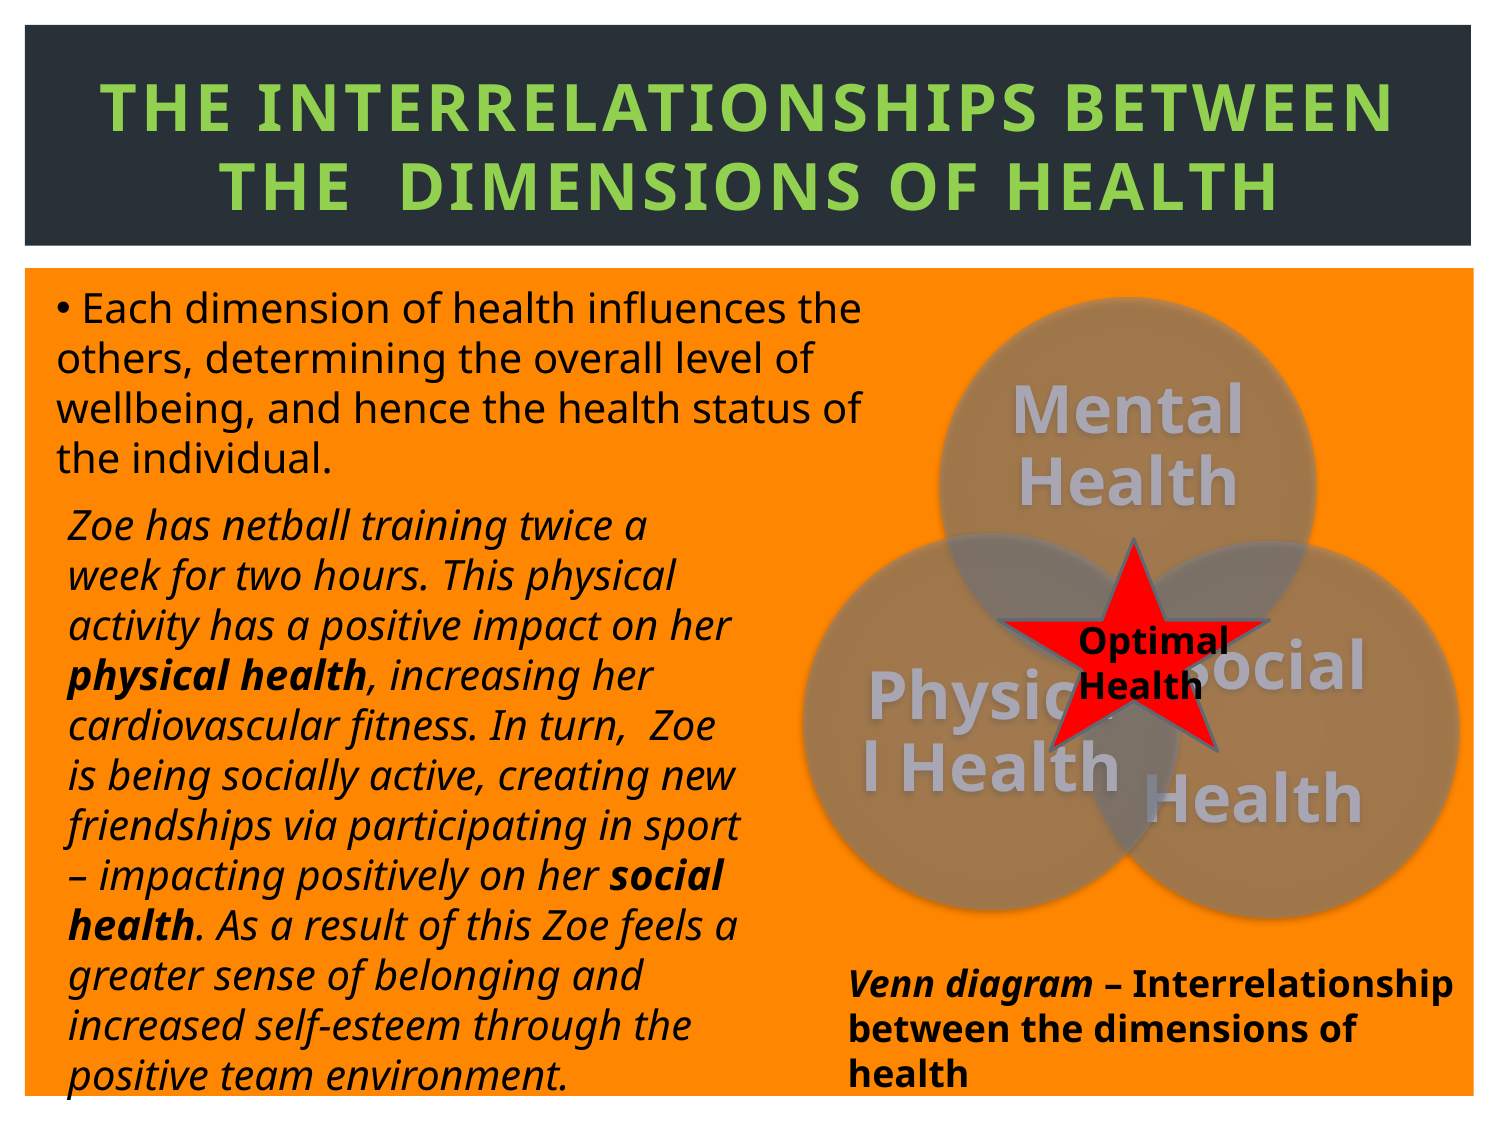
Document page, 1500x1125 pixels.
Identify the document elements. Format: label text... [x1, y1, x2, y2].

text_box Venn diagram – Interrelationship between the dimensions of health [832, 952, 1471, 1102]
title The Interrelationships between the Dimensions of Health [62, 58, 1438, 232]
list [726, 278, 1500, 929]
text_box Zoe has netball training twice a week for two hours. This physical activity has a positive impact on her physical health, increasing her cardiovascular fitness. In turn, Zoe is being socially active, creating new friendships via participating in sport – impacting positively on her social health. As a result of this Zoe feels a greater sense of belonging and increased self-esteem through the positive team environment. [53, 491, 762, 1107]
text_box Each dimension of health influences the others, determining the overall level of wellbeing, and hence the health status of the individual. [41, 274, 892, 490]
